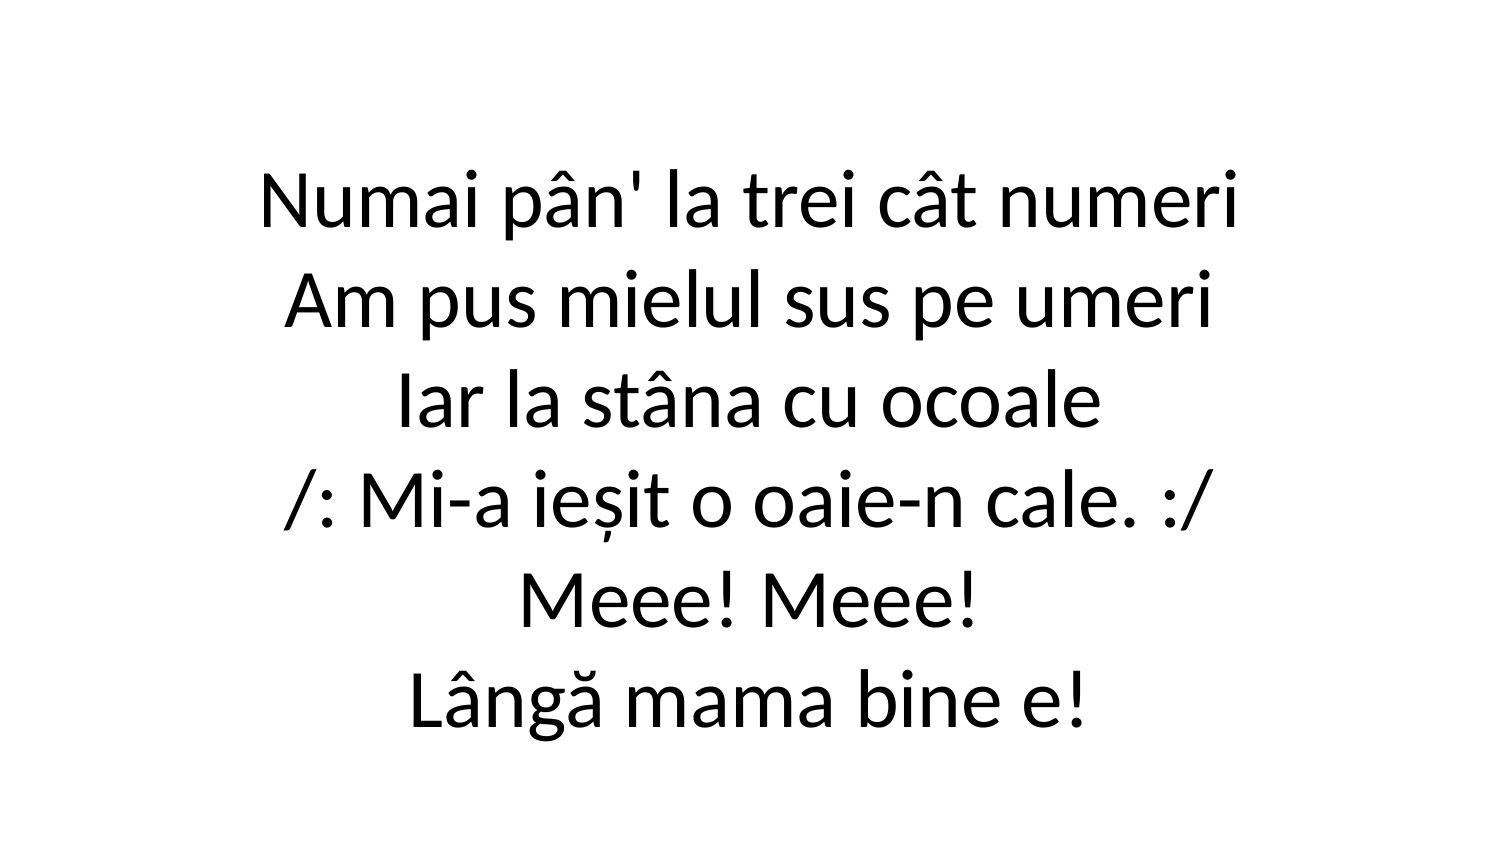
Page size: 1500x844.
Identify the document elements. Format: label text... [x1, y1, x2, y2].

text_box Numai pân' la trei cât numeri Am pus mielul sus pe umeri Iar la stâna cu ocoale /: Mi-a ieșit o oaie-n cale. :/ Meee! Meee! Lângă mama bine e! [243, 92, 1257, 752]
